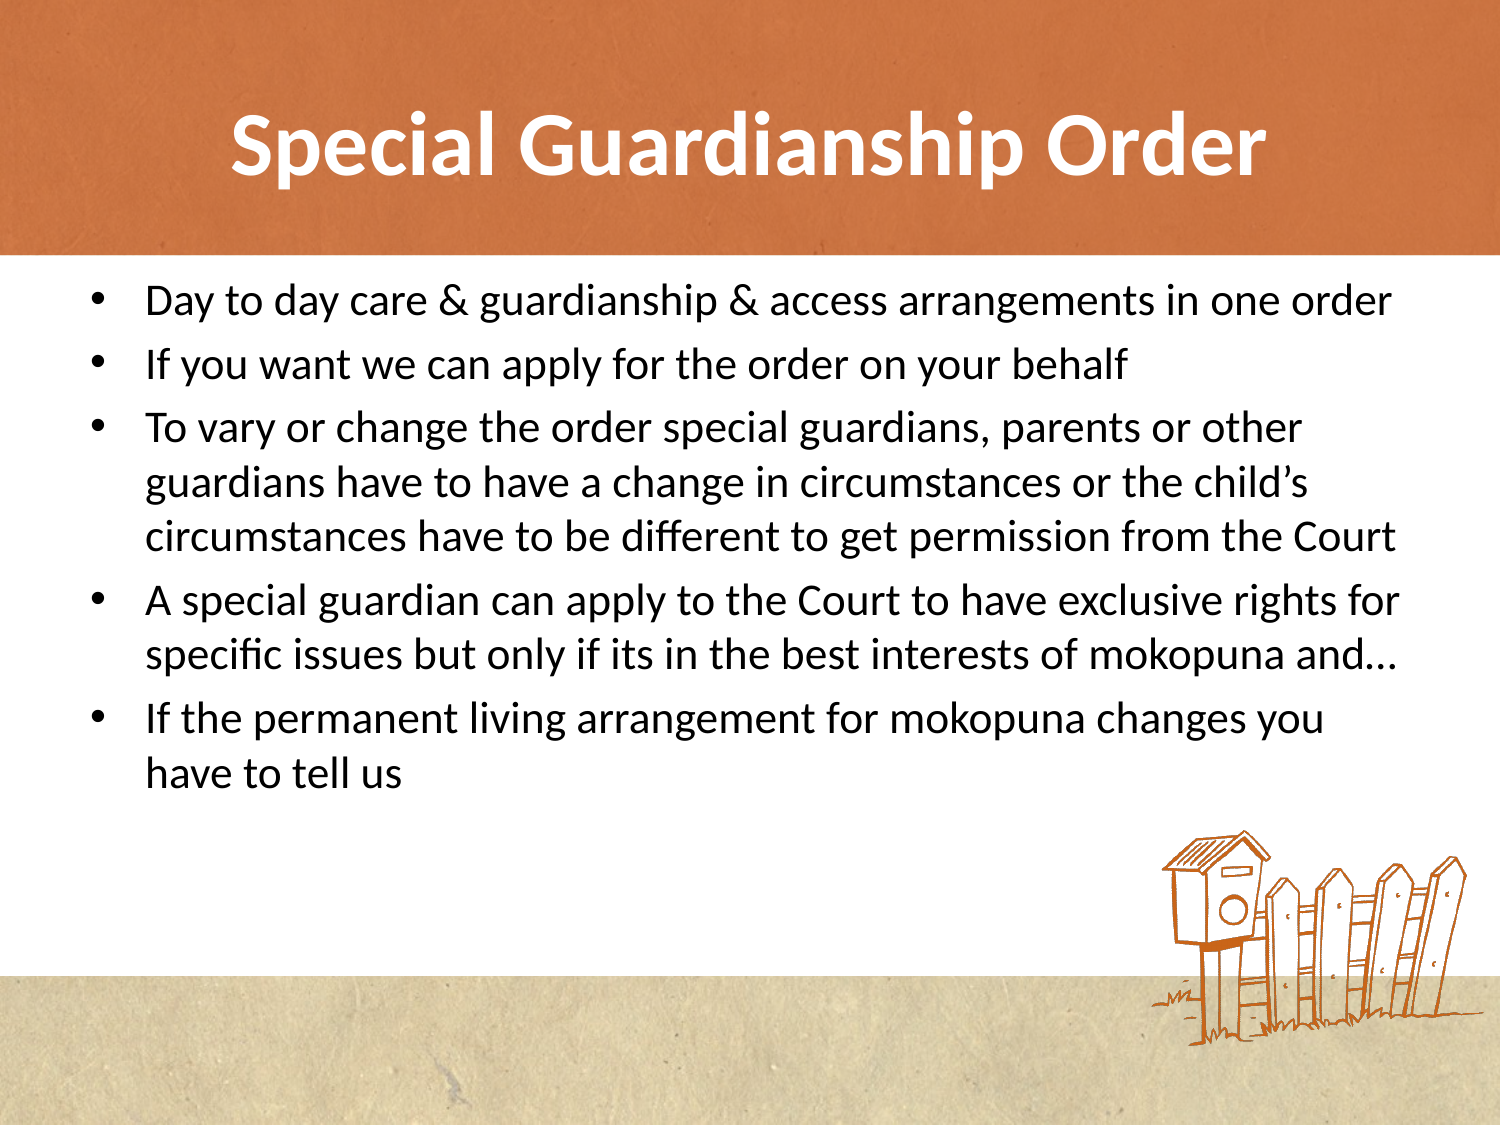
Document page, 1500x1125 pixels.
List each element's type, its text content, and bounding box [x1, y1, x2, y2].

list Day to day care & guardianship & access arrangements in one order If you want we can apply for the order on your behalf To vary or change the order special guardians, parents or other guardians have to have a change in circumstances or the child’s circumstances have to be different to get permission from the Court A special guardian can apply to the Court to have exclusive rights for specific issues but only if its in the best interests of mokopuna and… If the permanent living arrangement for mokopuna changes you have to tell us [75, 262, 1425, 965]
title Special Guardianship Order [75, 45, 1425, 233]
picture [0, 830, 1500, 1125]
